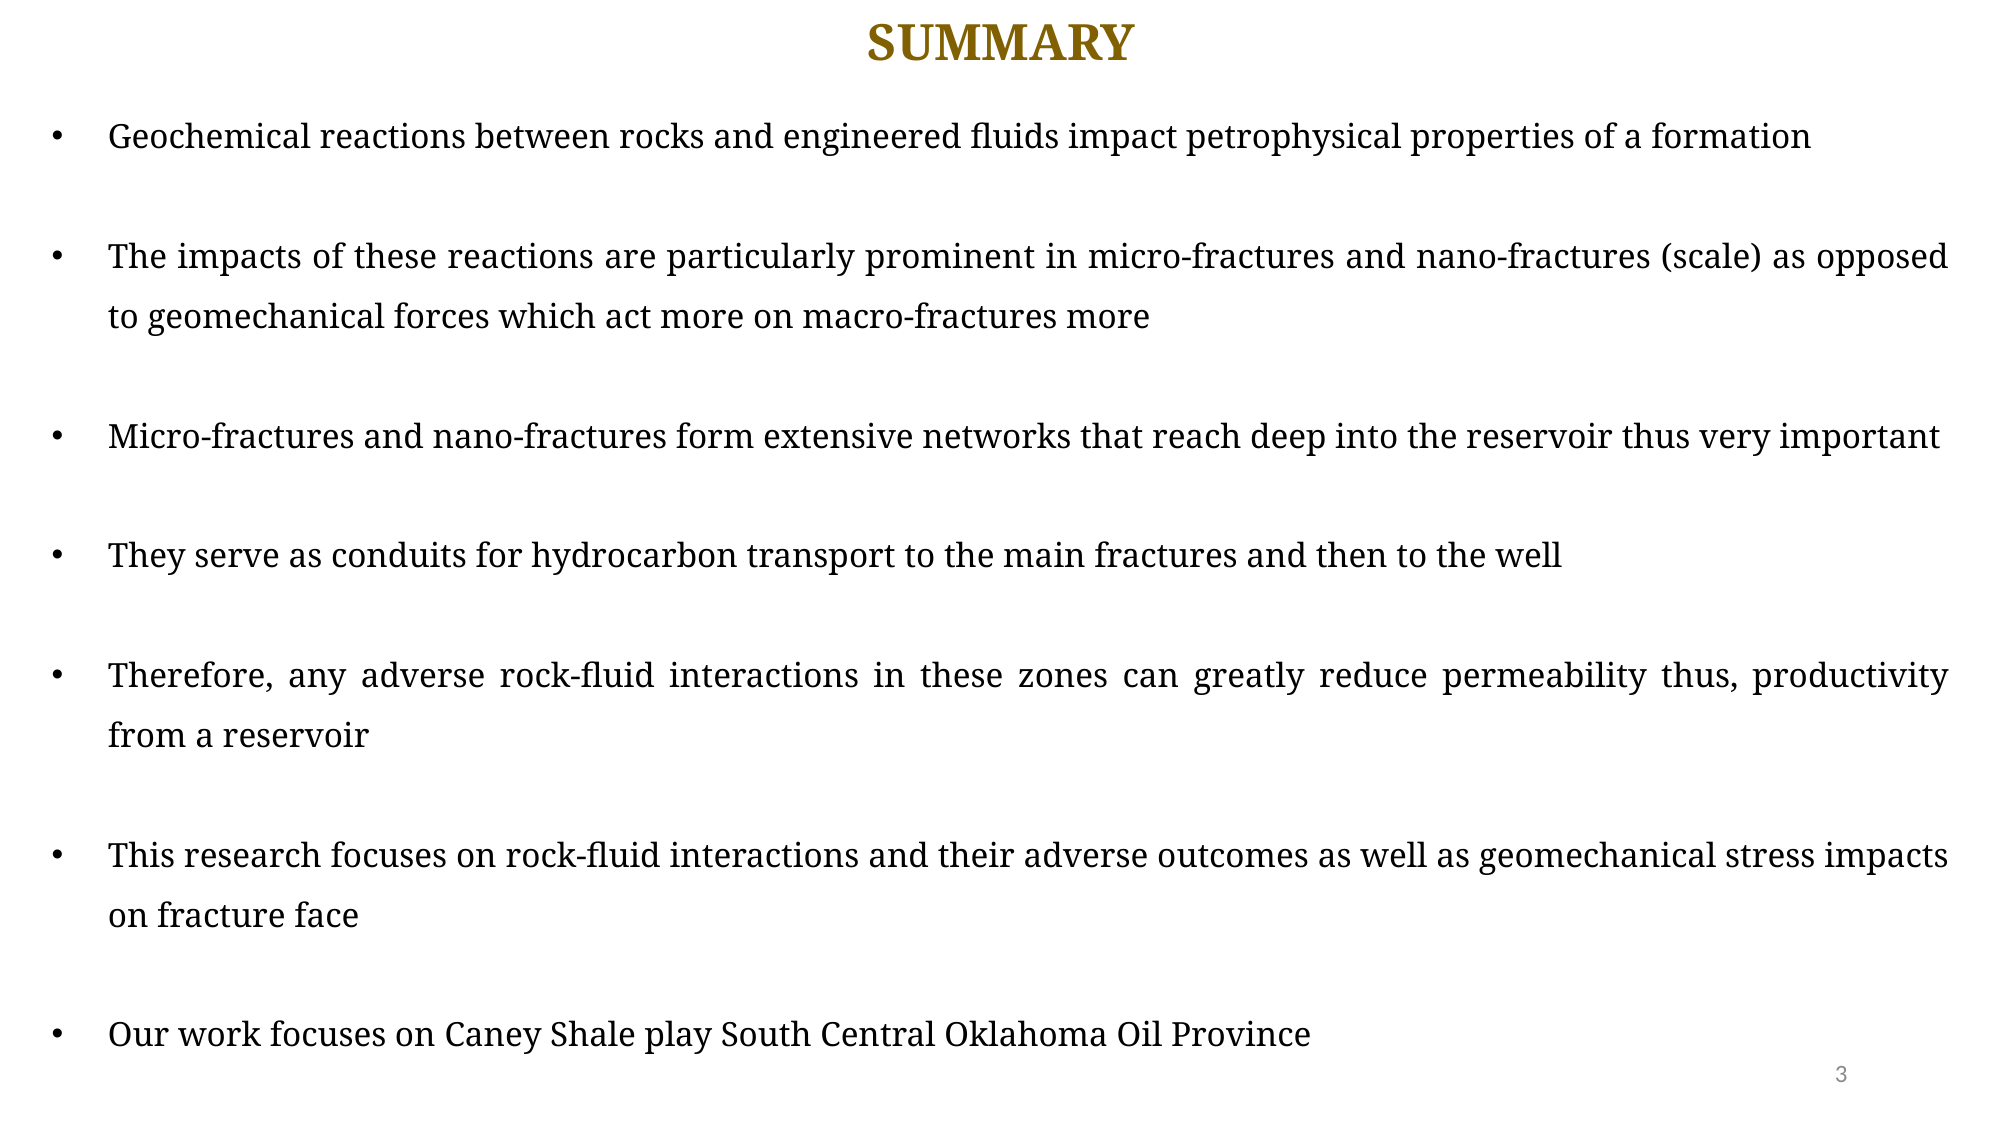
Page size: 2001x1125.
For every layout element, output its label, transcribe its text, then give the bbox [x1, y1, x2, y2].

text_box Geochemical reactions between rocks and engineered fluids impact petrophysical properties of a formation The impacts of these reactions are particularly prominent in micro-fractures and nano-fractures (scale) as opposed to geomechanical forces which act more on macro-fractures more Micro-fractures and nano-fractures form extensive networks that reach deep into the reservoir thus very important They serve as conduits for hydrocarbon transport to the main fractures and then to the well Therefore, any adverse rock-fluid interactions in these zones can greatly reduce permeability thus, productivity from a reservoir This research focuses on rock-fluid interactions and their adverse outcomes as well as geomechanical stress impacts on fracture face Our work focuses on Caney Shale play South Central Oklahoma Oil Province [36, 87, 1967, 1125]
slide_number 3 [1412, 1042, 1863, 1103]
title SUMMARY [588, 0, 1415, 87]
